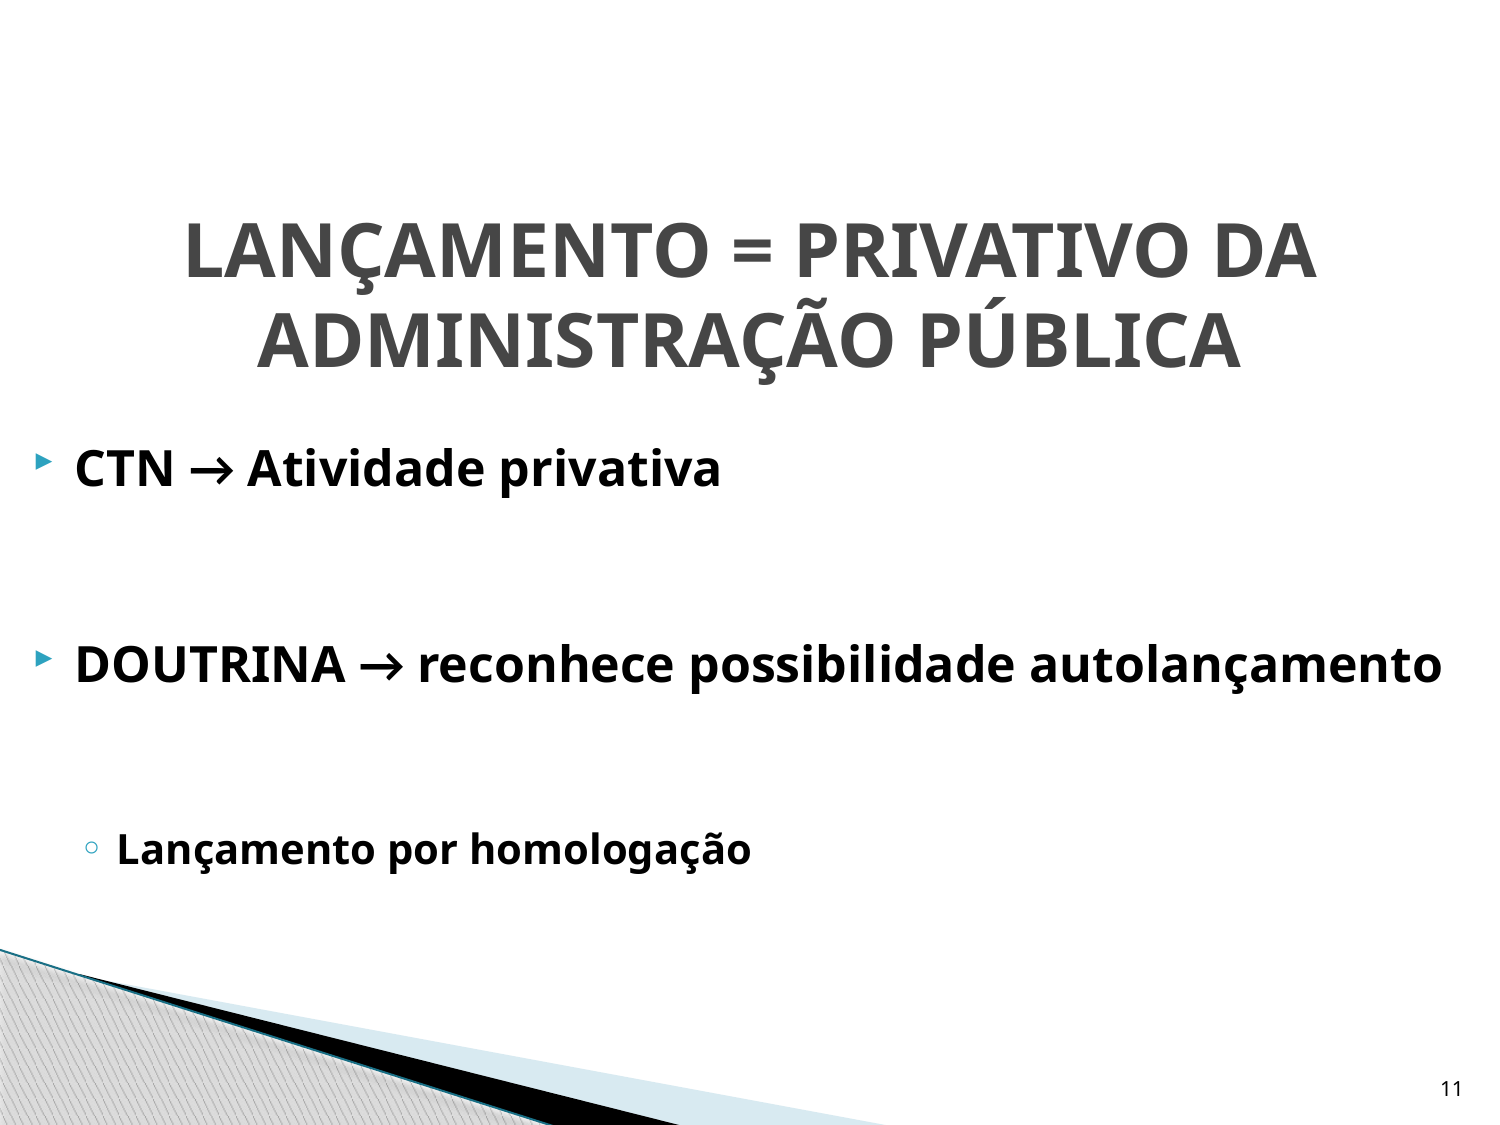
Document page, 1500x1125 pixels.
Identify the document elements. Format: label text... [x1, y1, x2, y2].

list CTN → Atividade privativa DOUTRINA → reconhece possibilidade autolançamento Lançamento por homologação [0, 398, 1477, 1125]
title LANÇAMENTO = PRIVATIVO DA ADMINISTRAÇÃO PÚBLICA [0, 257, 1500, 329]
